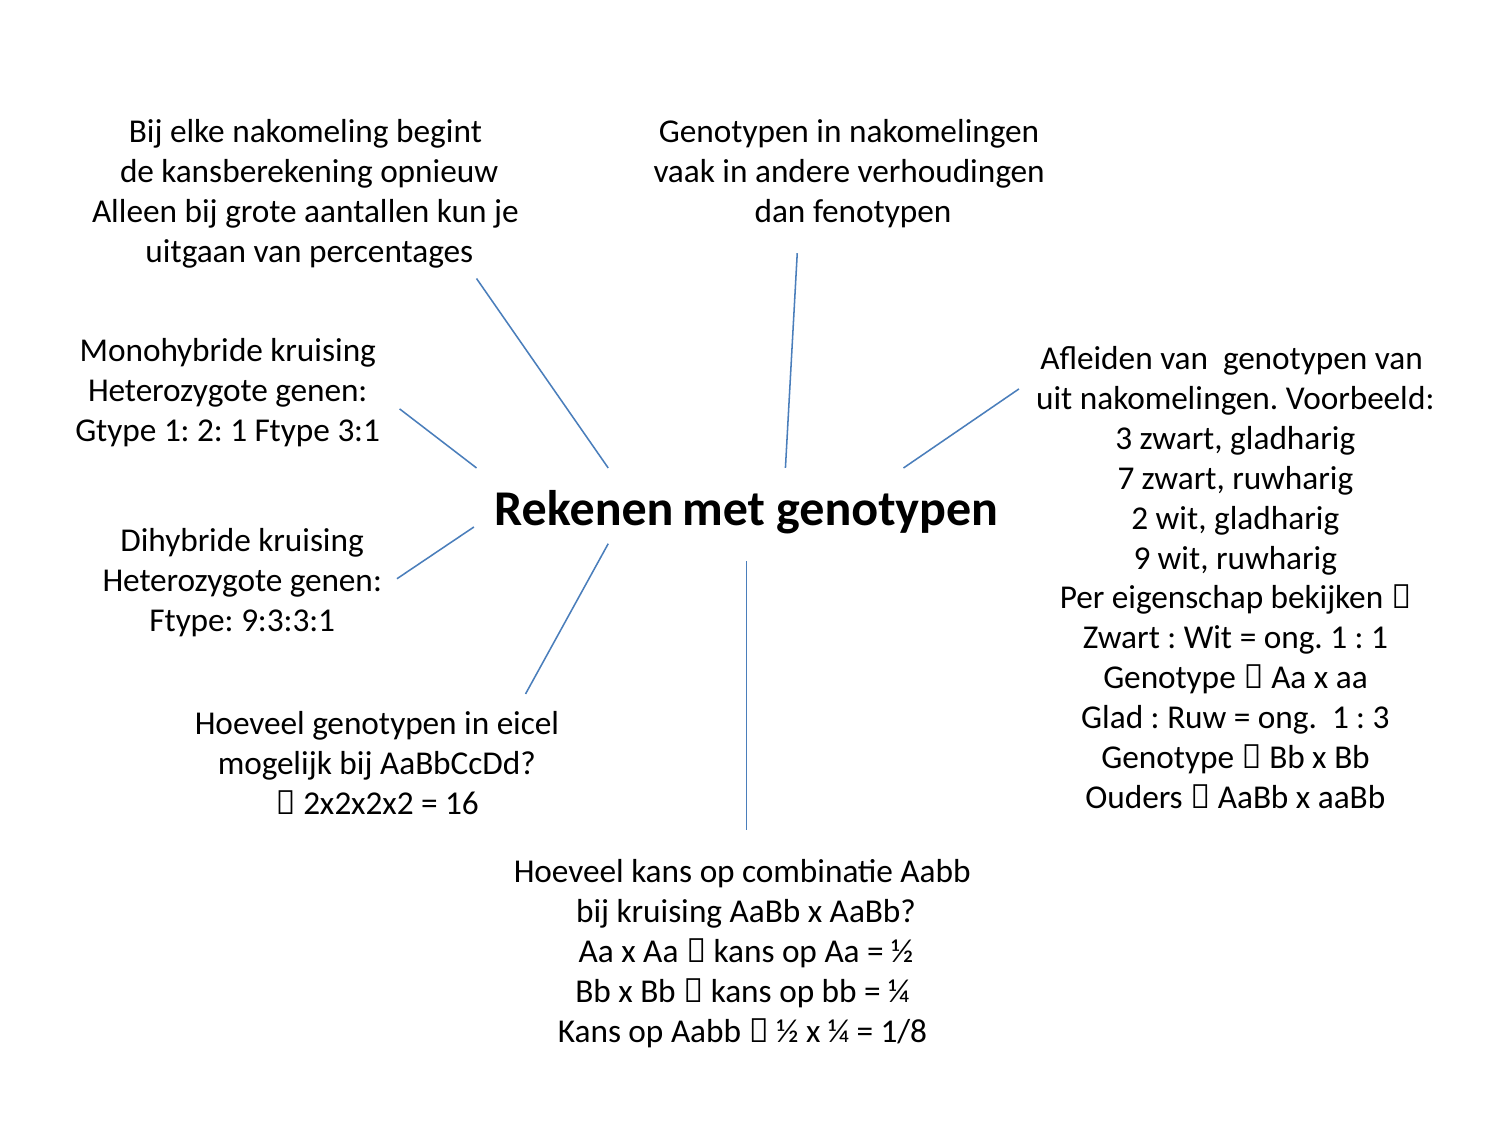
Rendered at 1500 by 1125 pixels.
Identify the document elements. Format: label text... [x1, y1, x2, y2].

text_box Dihybride kruising Heterozygote genen: Ftype: 9:3:3:1 [87, 510, 398, 646]
text_box Genotypen in nakomelingen vaak in andere verhoudingen dan fenotypen [638, 101, 1068, 237]
text_box Rekenen met genotypen [479, 467, 1014, 543]
text_box Bij elke nakomeling begint de kansberekening opnieuw Alleen bij grote aantallen kun je uitgaan van percentages [77, 101, 542, 277]
text_box Hoeveel kans op combinatie Aabb bij kruising AaBb x AaBb? Aa x Aa  kans op Aa = ½ Bb x Bb  kans op bb = ¼ Kans op Aabb  ½ x ¼ = 1/8 [498, 842, 994, 1057]
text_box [785, 252, 798, 469]
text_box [396, 526, 475, 579]
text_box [525, 543, 609, 695]
text_box Hoeveel genotypen in eicel mogelijk bij AaBbCcDd?  2x2x2x2 = 16 [179, 693, 575, 829]
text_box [903, 388, 1020, 469]
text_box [399, 408, 477, 469]
text_box Afleiden van genotypen van uit nakomelingen. Voorbeeld: 3 zwart, gladharig 7 zwart, ruwharig 2 wit, gladharig 9 wit, ruwharig Per eigenschap bekijken  Zwart : Wit = ong. 1 : 1 Genotype  Aa x aa Glad : Ruw = ong. 1 : 3 Genotype  Bb x Bb Ouders  AaBb x aaBb [1021, 328, 1450, 823]
text_box Monohybride kruising Heterozygote genen: Gtype 1: 2: 1 Ftype 3:1 [60, 320, 396, 456]
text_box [476, 278, 609, 469]
